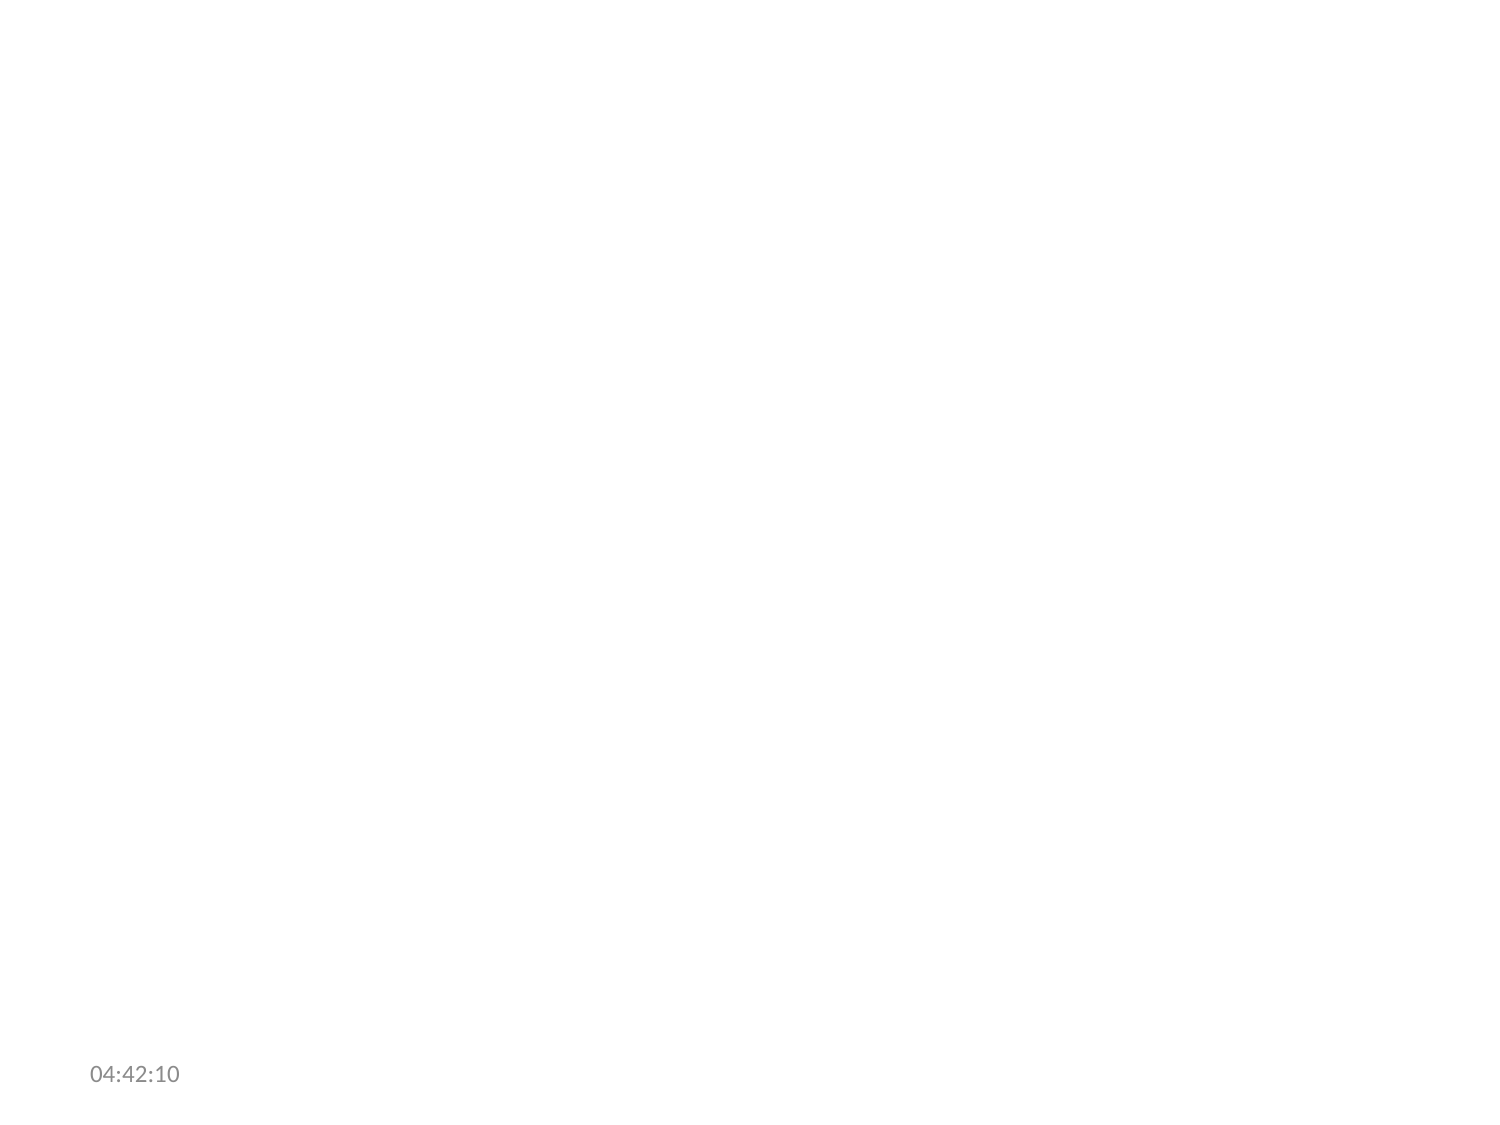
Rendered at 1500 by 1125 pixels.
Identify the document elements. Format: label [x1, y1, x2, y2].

slide_number [75, 1042, 425, 1103]
